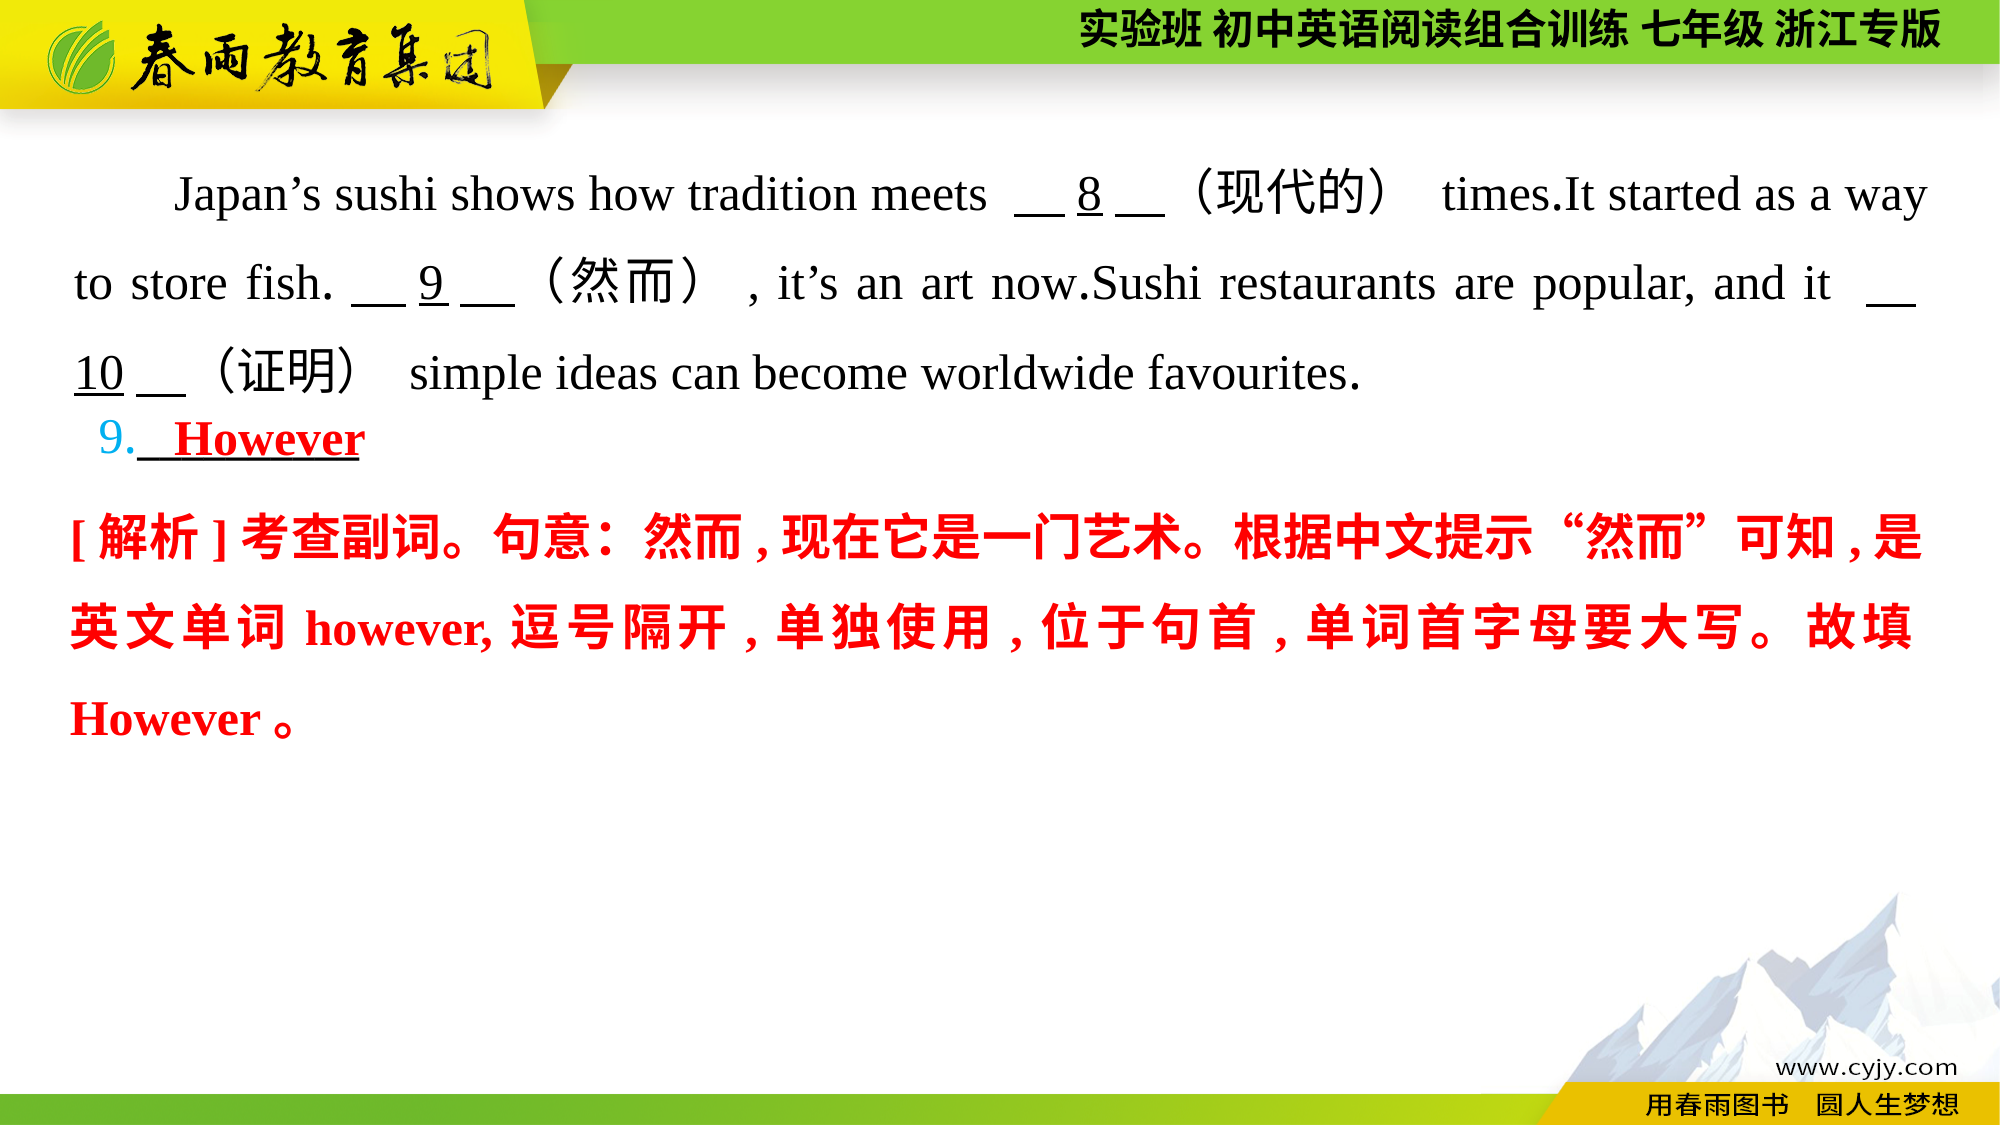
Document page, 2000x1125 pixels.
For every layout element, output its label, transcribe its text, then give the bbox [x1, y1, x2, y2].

picture [0, 0, 2000, 1125]
text_box However [159, 397, 381, 467]
list Japan’s sushi shows how tradition meets 8 （现代的） times.It started as a way to store fish. 9 （然而）, it’s an art now.Sushi restaurants are popular, and it 10 （证明） simple ideas can become worldwide favourites. [59, 122, 1944, 399]
text_box 9.__________ [83, 395, 375, 467]
text_box [解析]考查副词。句意：然而,现在它是一门艺术。根据中文提示“然而”可知,是英文单词however,逗号隔开,单独使用,位于句首,单词首字母要大写。故填However。 [54, 467, 1939, 753]
